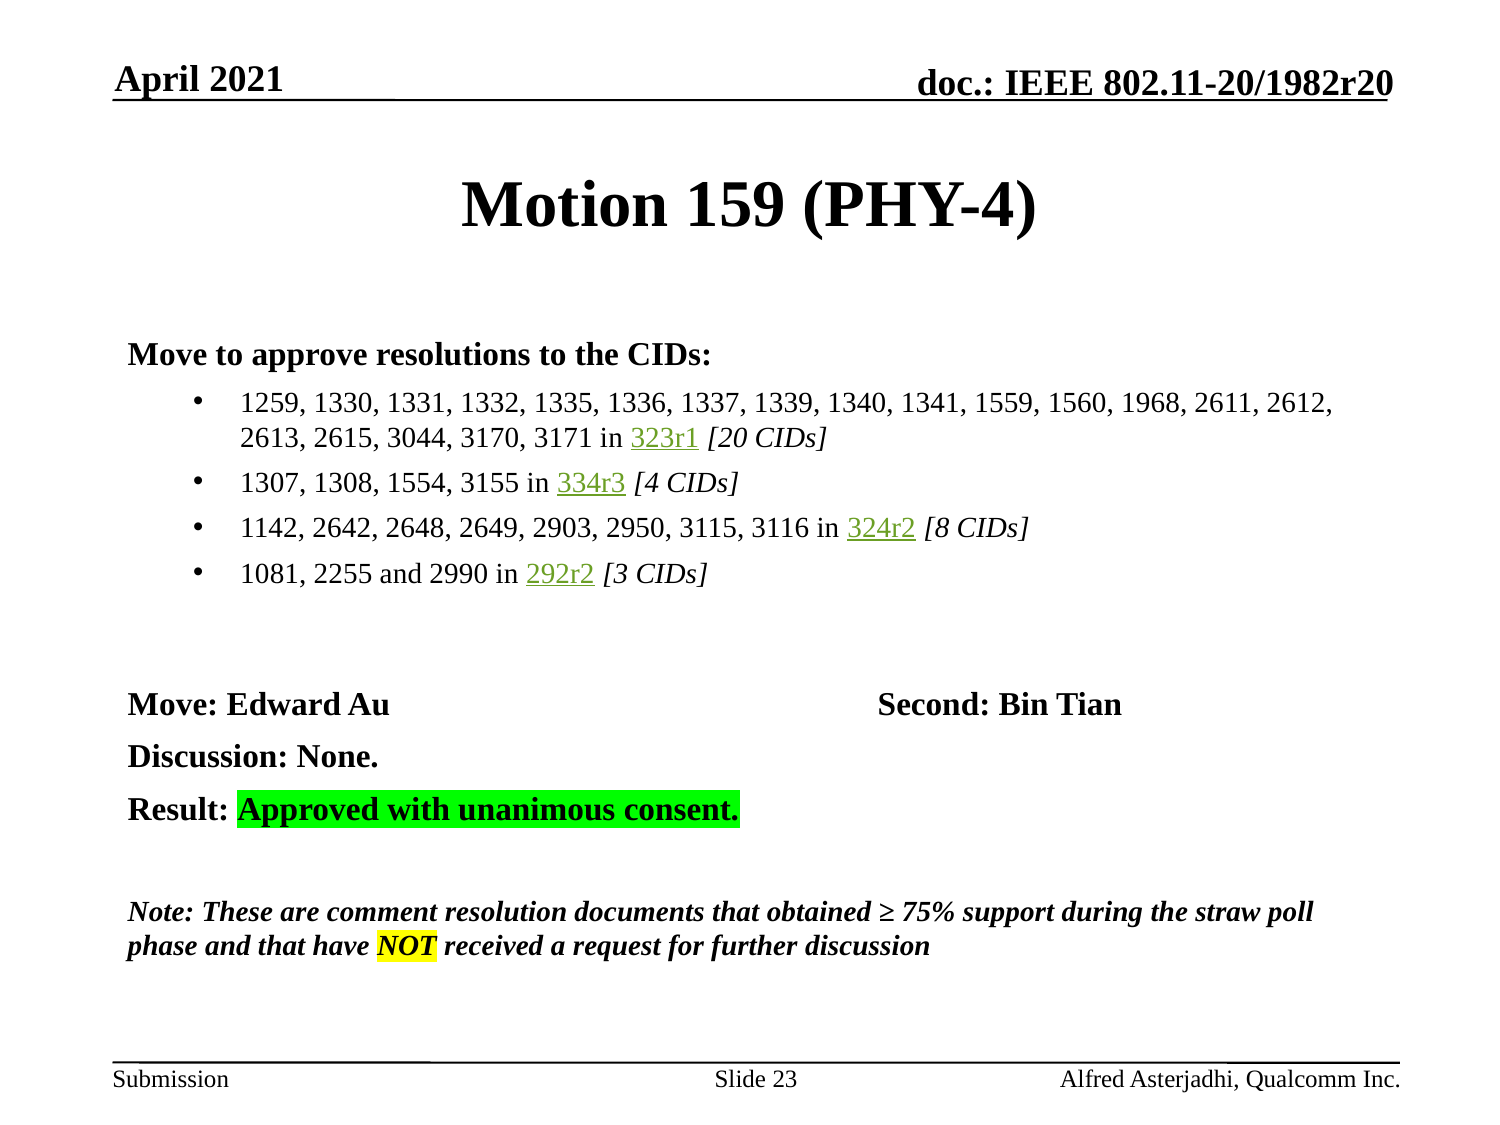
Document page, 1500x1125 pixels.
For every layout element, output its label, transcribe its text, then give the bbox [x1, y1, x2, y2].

title Motion 159 (PHY-4) [112, 112, 1388, 288]
list Move to approve resolutions to the CIDs: 1259, 1330, 1331, 1332, 1335, 1336, 1337, 1339, 1340, 1341, 1559, 1560, 1968, 2611, 2612, 2613, 2615, 3044, 3170, 3171 in 323r1 [20 CIDs] 1307, 1308, 1554, 3155 in 334r3 [4 CIDs] 1142, 2642, 2648, 2649, 2903, 2950, 3115, 3116 in 324r2 [8 CIDs] 1081, 2255 and 2990 in 292r2 [3 CIDs] Move: Edward Au Second: Bin Tian Discussion: None. Result: Approved with unanimous consent. Note: These are comment resolution documents that obtained ≥ 75% support during the straw poll phase and that have NOT received a request for further discussion [112, 324, 1388, 1063]
slide_number Slide 23 [712, 1061, 800, 1123]
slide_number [114, 54, 423, 100]
footer Alfred Asterjadhi, Qualcomm Inc. [878, 1061, 1402, 1093]
